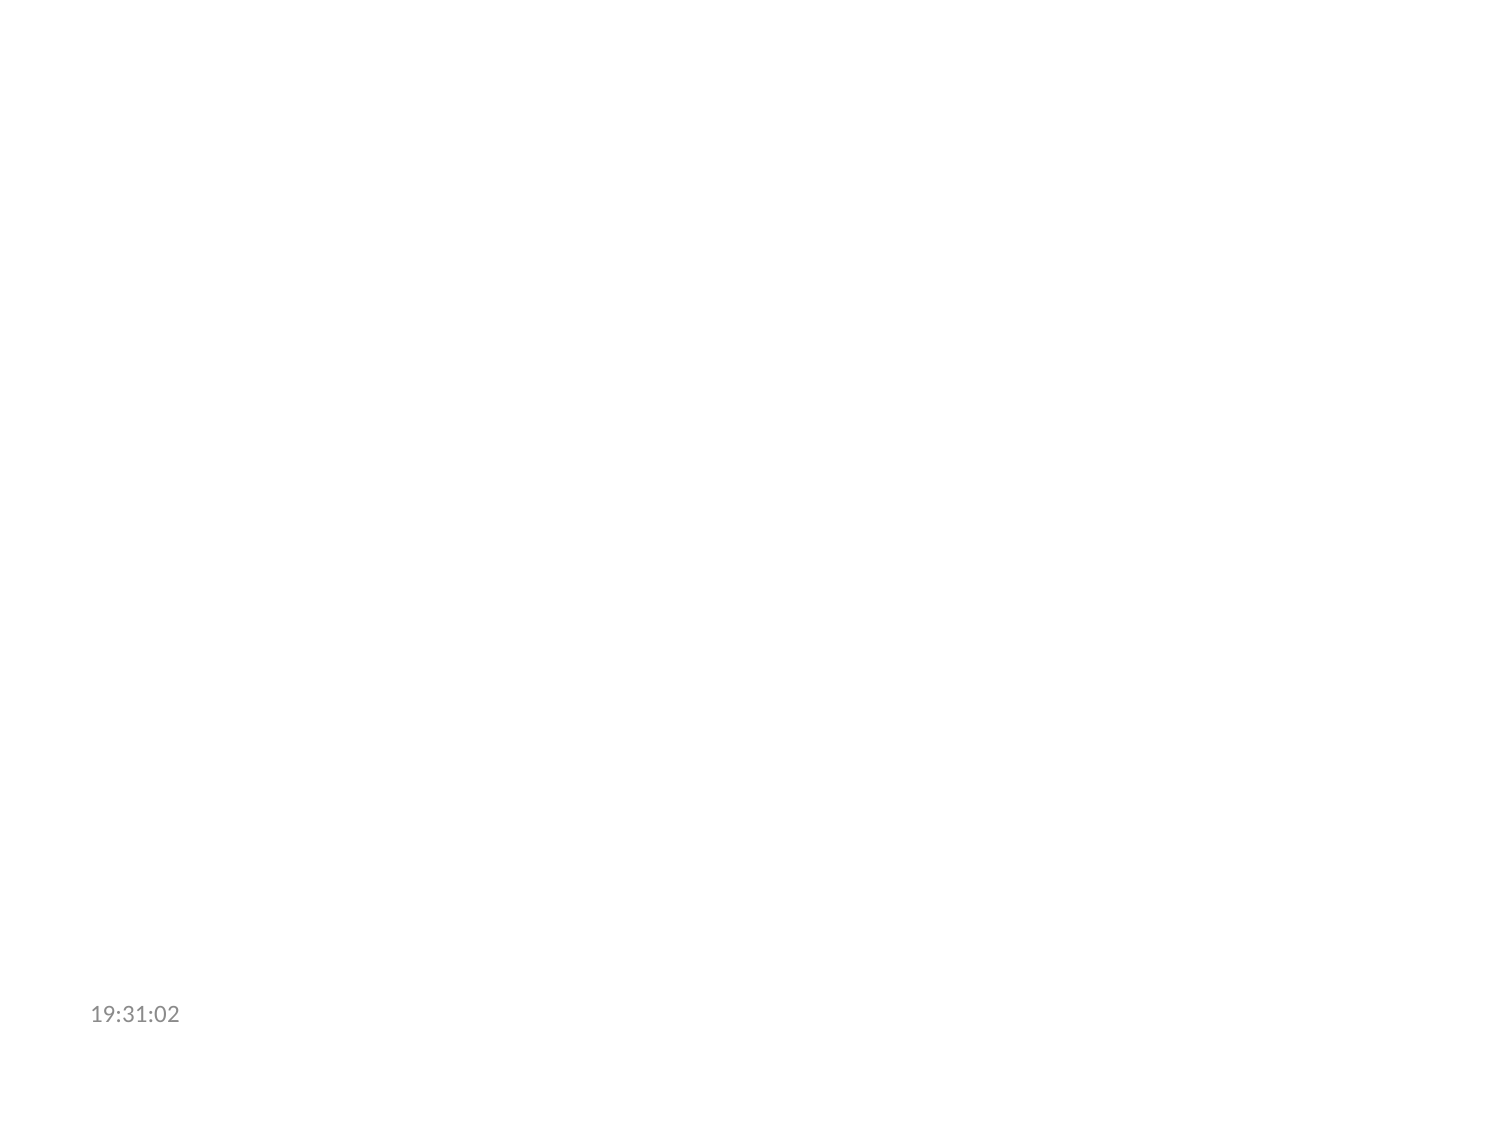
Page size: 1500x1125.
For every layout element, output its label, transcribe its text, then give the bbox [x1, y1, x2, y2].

text_box 15:35:09 [75, 982, 425, 1043]
